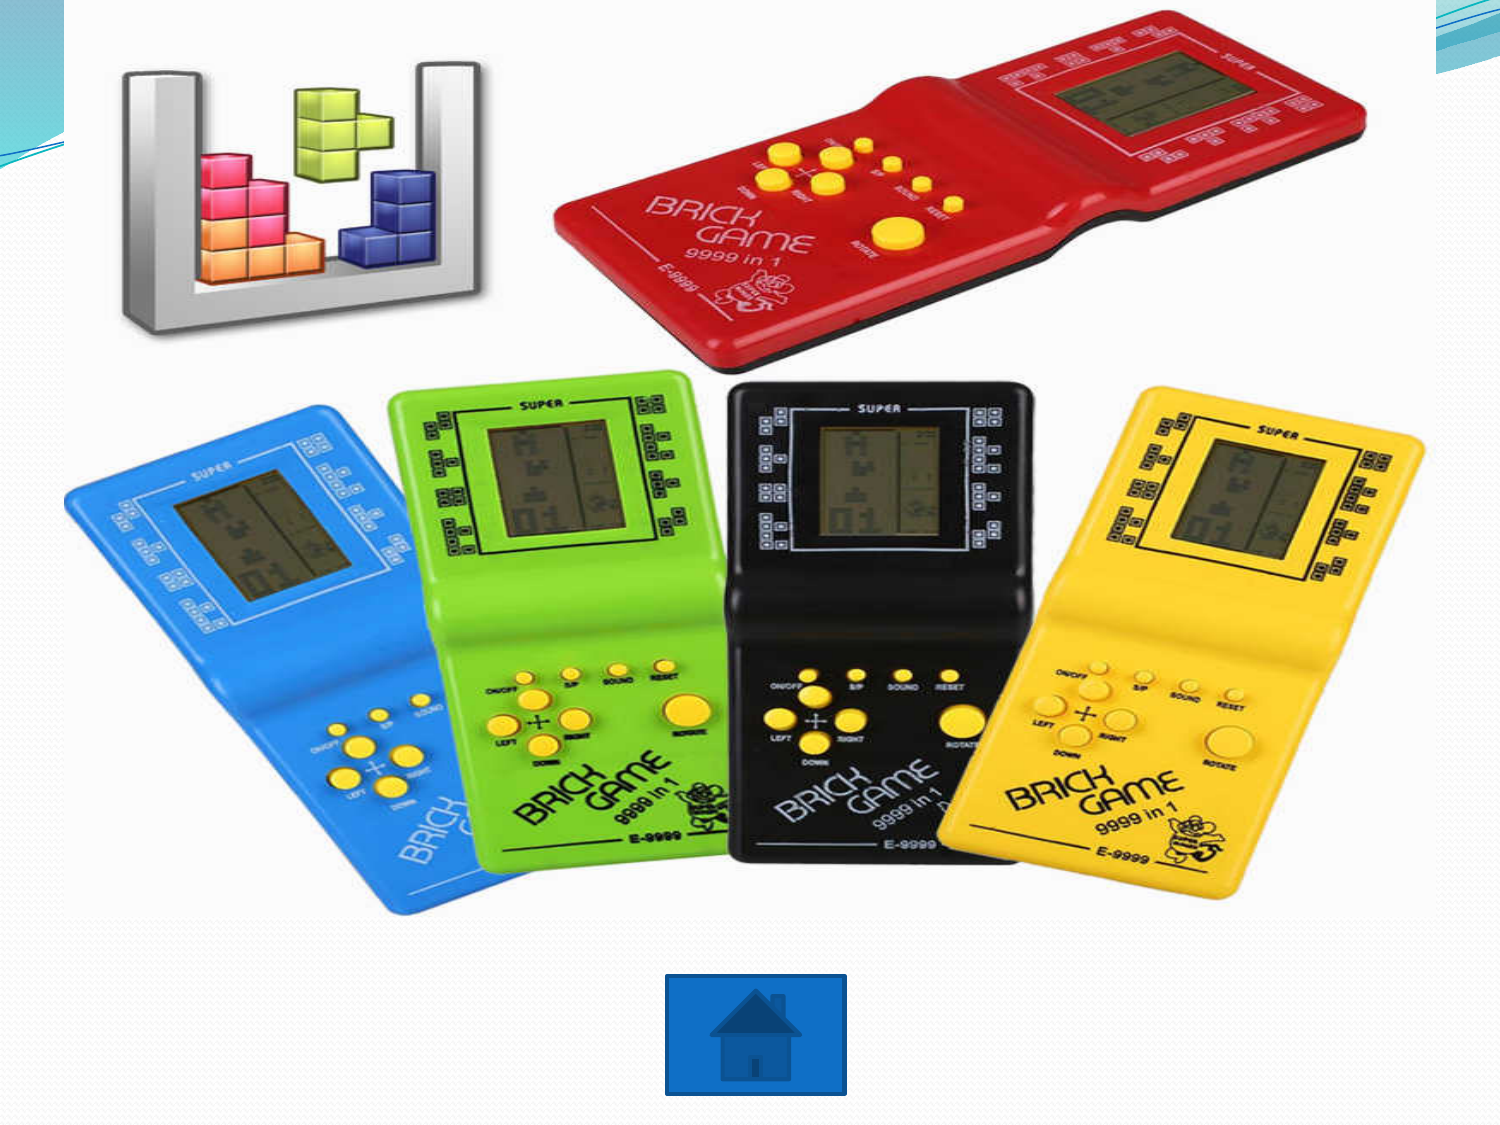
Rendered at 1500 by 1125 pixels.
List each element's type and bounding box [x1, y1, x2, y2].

picture [64, 0, 1436, 918]
text_box [665, 974, 847, 1096]
